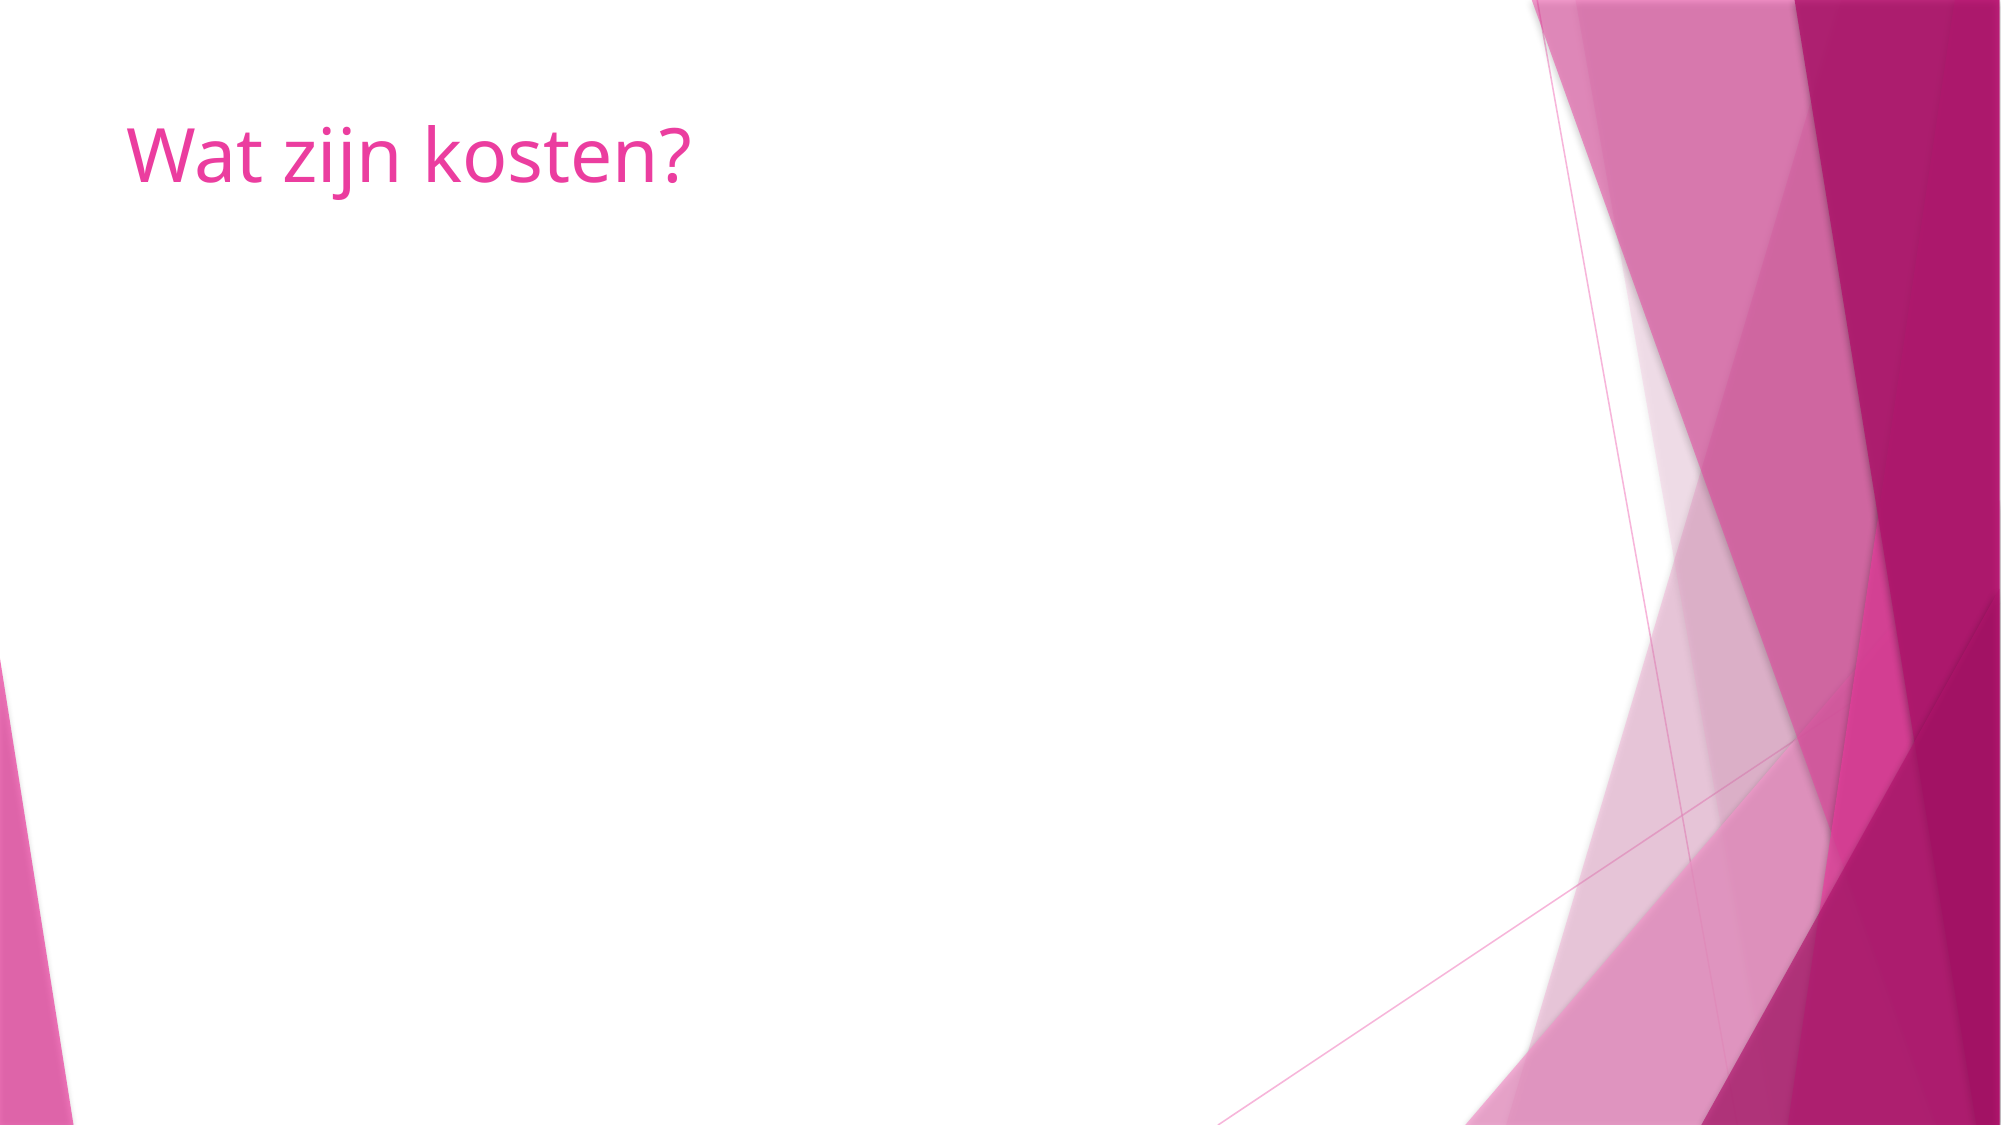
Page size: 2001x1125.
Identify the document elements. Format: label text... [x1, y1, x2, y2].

title Wat zijn kosten? [111, 99, 1522, 317]
